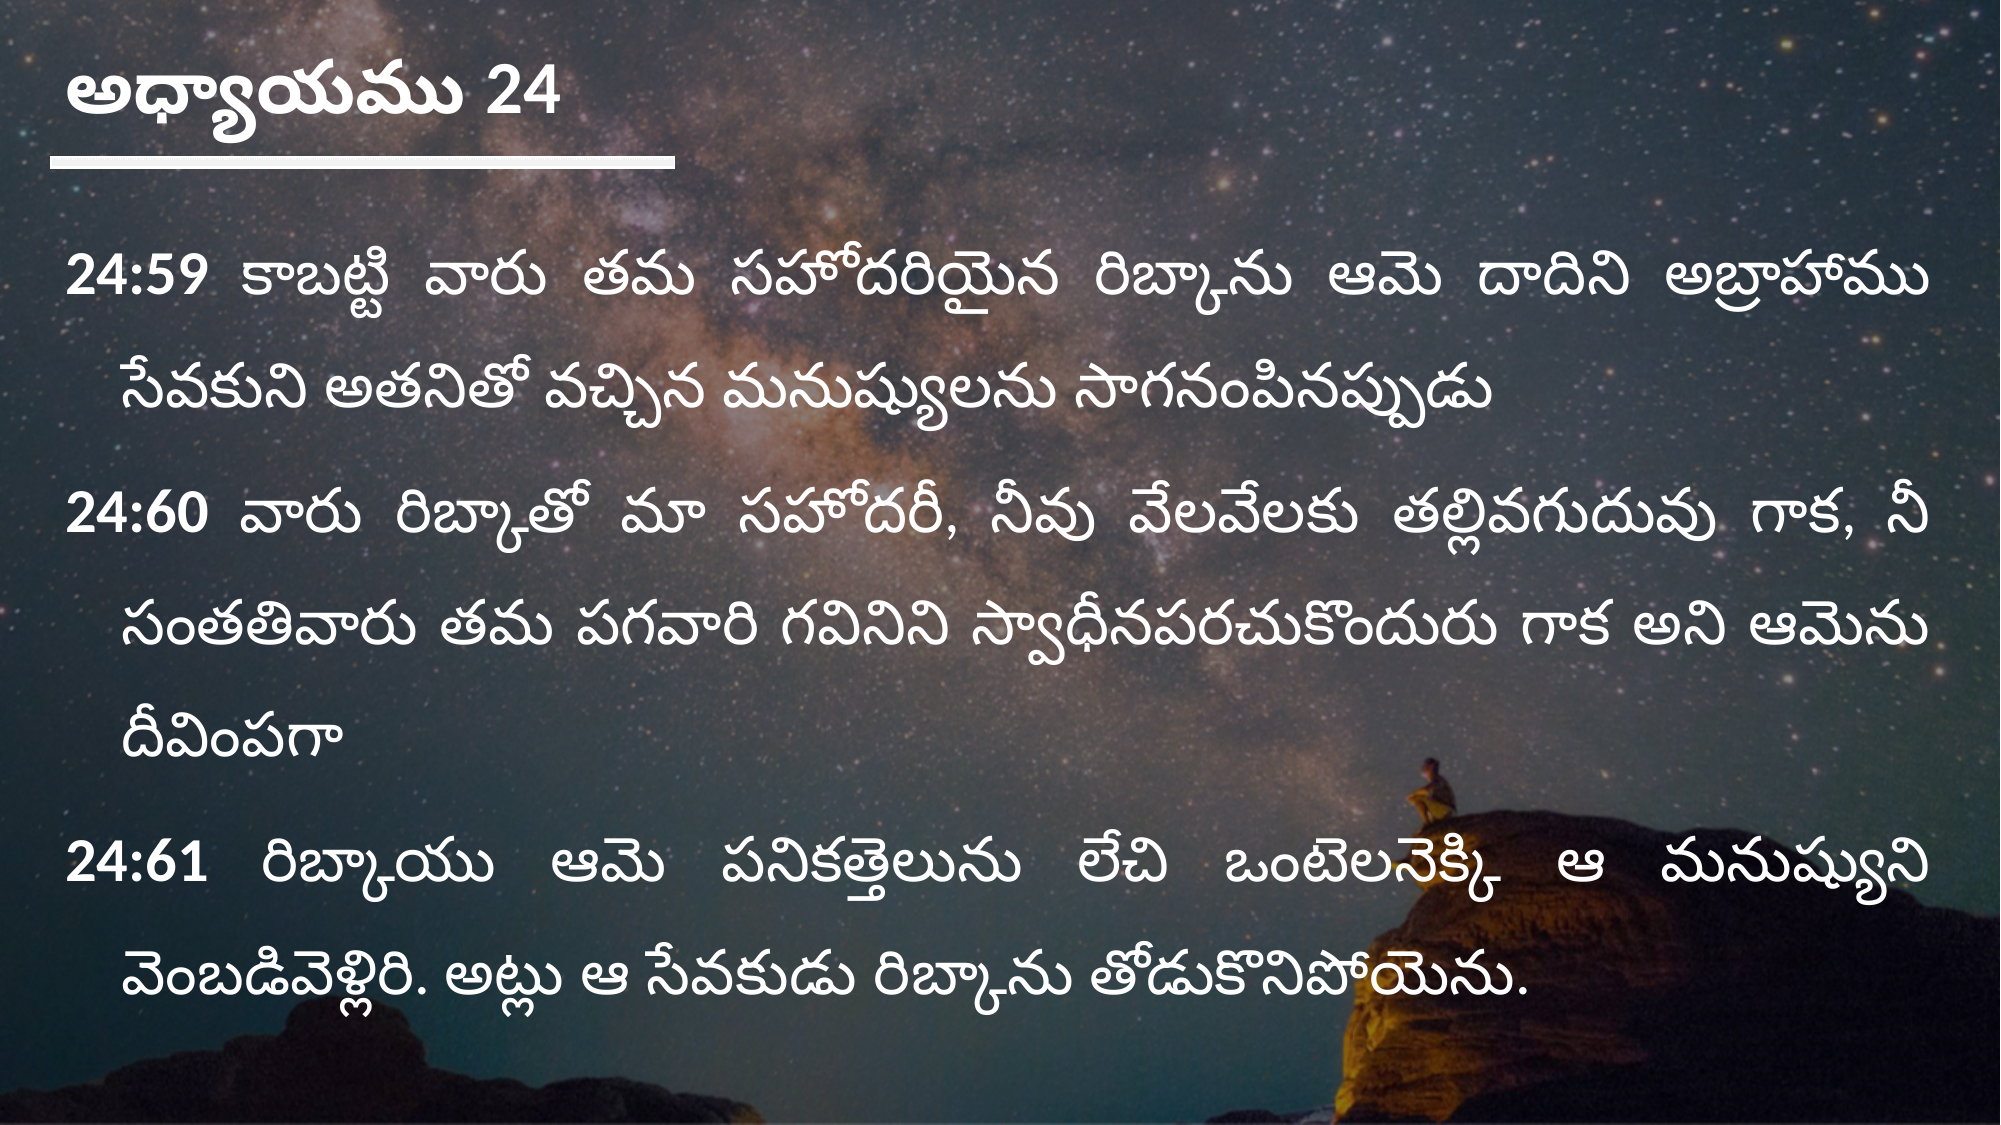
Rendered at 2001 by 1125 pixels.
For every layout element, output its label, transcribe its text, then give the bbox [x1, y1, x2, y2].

picture [0, 0, 2000, 1125]
title అధ్యాయము 24 [50, 0, 1925, 167]
list 24:59 కాబట్టి వారు తమ సహోదరియైన రిబ్కాను ఆమె దాదిని అబ్రాహాము సేవకుని అతనితో వచ్చిన మనుష్యులను సాగనంపినప్పుడు 24:60 వారు రిబ్కాతో మా సహోదరీ, నీవు వేలవేలకు తల్లివగుదువు గాక, నీ సంతతివారు తమ పగవారి గవినిని స్వాధీనపరచుకొందురు గాక అని ఆమెను దీవింపగా 24:61 రిబ్కాయు ఆమె పనికత్తెలును లేచి ఒంటెలనెక్కి ఆ మనుష్యుని వెంబడివెళ్లిరి. అట్లు ఆ సేవకుడు రిబ్కాను తోడుకొనిపోయెను. [50, 187, 1946, 1063]
